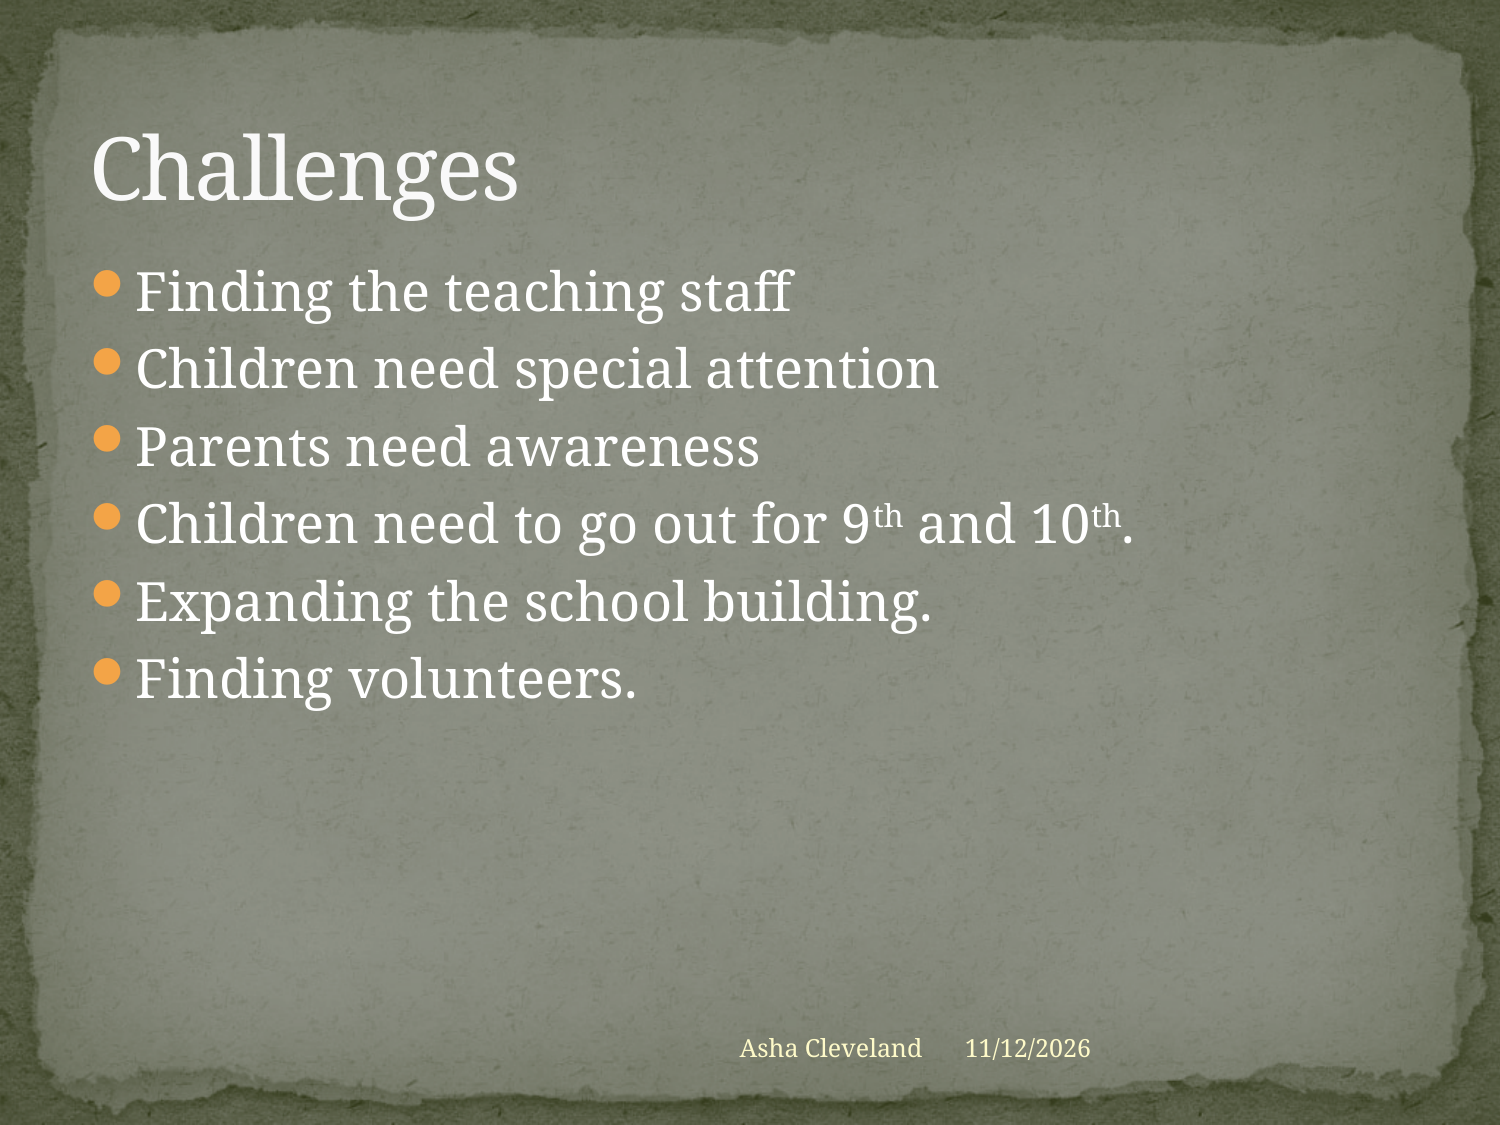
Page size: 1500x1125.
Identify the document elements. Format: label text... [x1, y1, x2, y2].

footer Asha Cleveland [350, 1017, 938, 1081]
title Challenges [74, 24, 1425, 225]
list Finding the teaching staff Children need special attention Parents need awareness Children need to go out for 9th and 10th. Expanding the school building. Finding volunteers. [75, 249, 1425, 1000]
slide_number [950, 1017, 1375, 1081]
